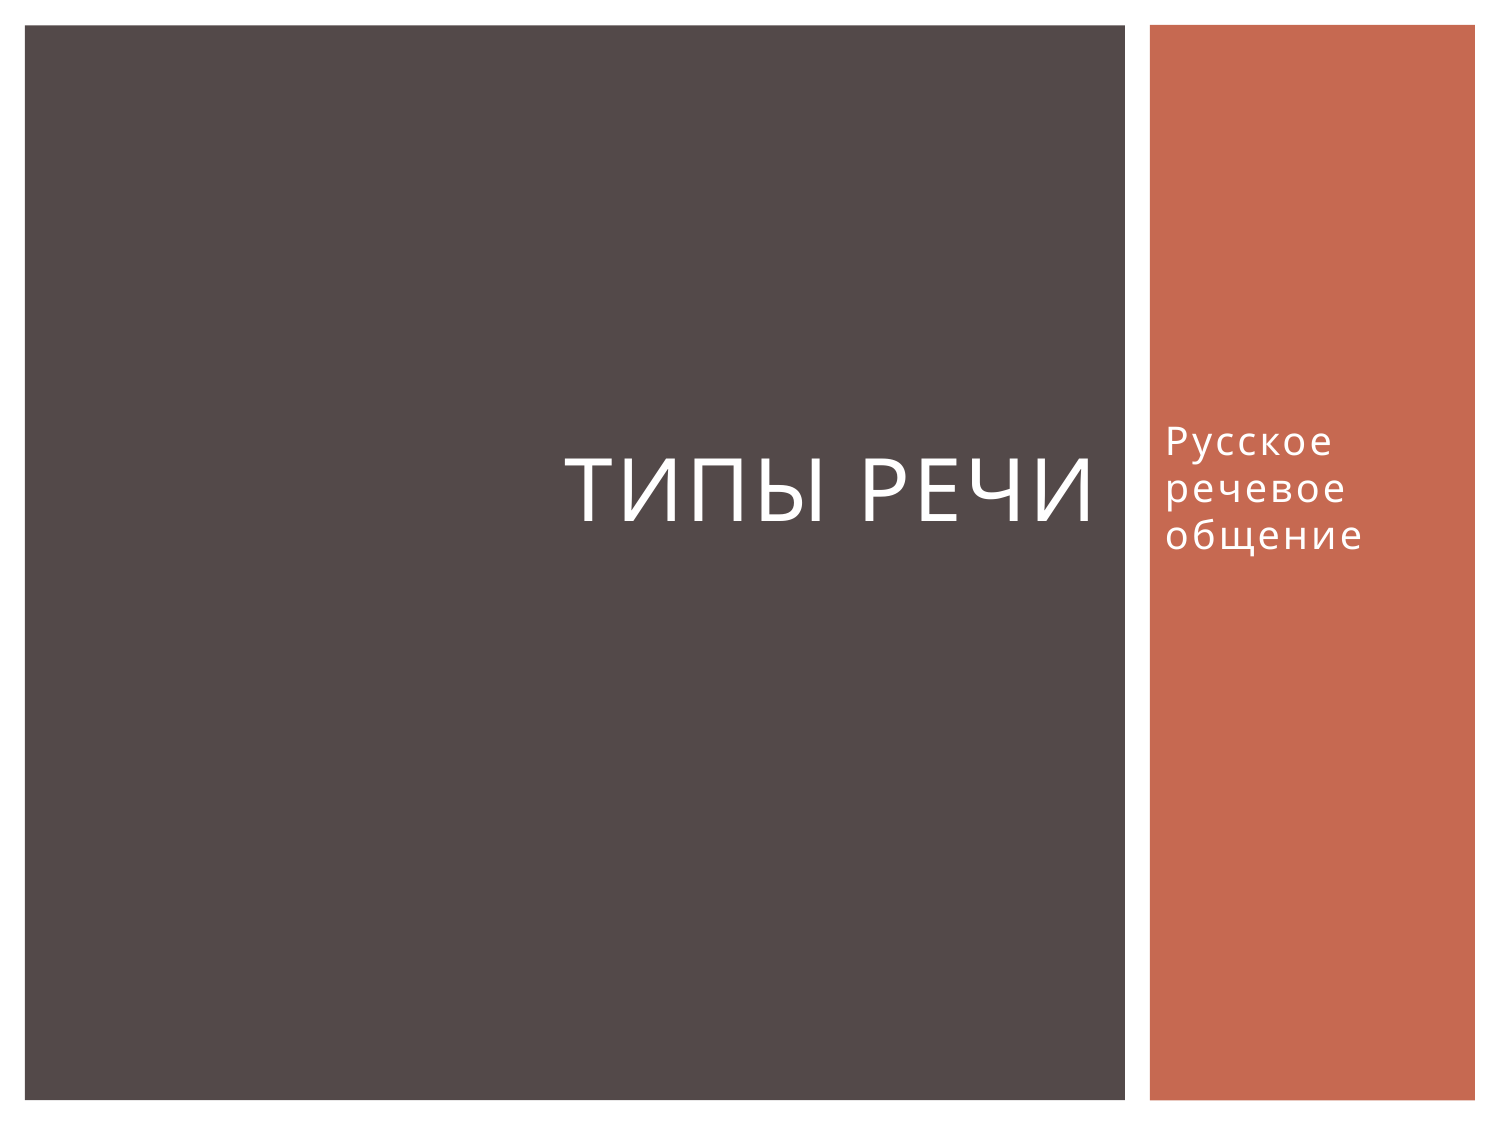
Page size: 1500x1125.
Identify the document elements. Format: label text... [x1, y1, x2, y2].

subtitle Русское речевое общение [1149, 336, 1475, 637]
title Типы речи [75, 336, 1113, 637]
